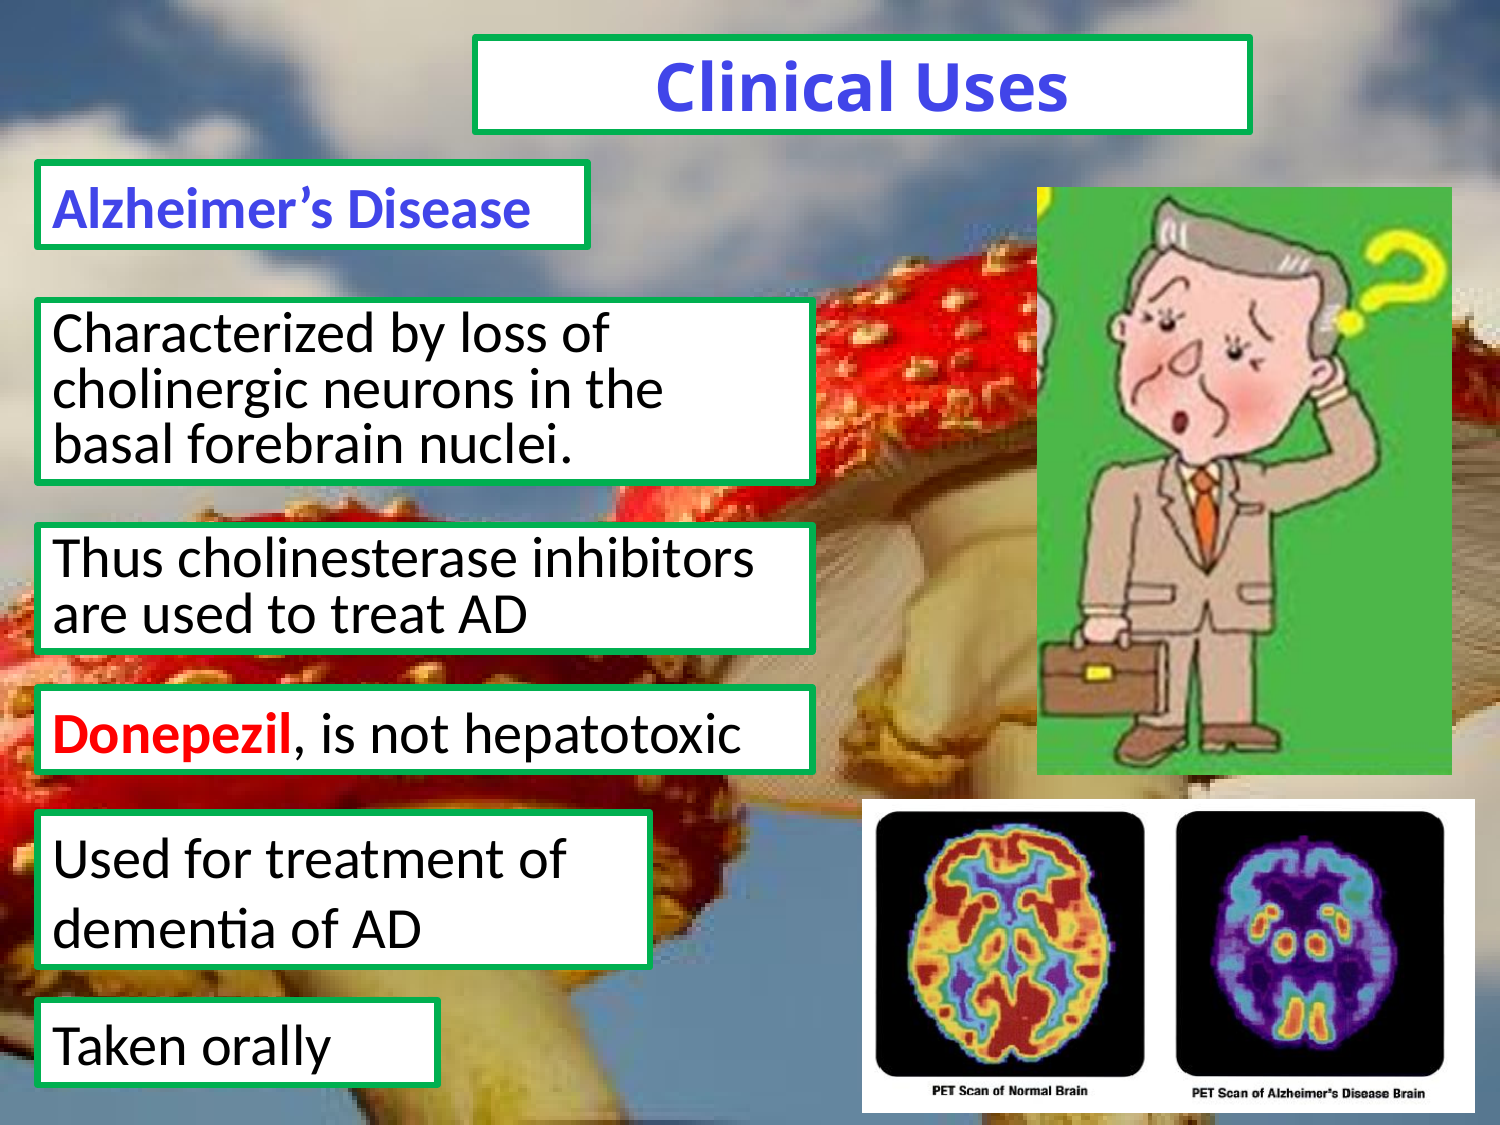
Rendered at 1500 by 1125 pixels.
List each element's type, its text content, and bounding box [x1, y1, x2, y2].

text_box Characterized by loss of cholinergic neurons in the basal forebrain nuclei. [37, 299, 813, 483]
text_box Used for treatment of dementia of AD [37, 812, 650, 968]
text_box Donepezil, is not hepatotoxic [37, 687, 813, 773]
text_box Alzheimer’s Disease [37, 162, 588, 248]
picture [0, 0, 1500, 1125]
text_box Thus cholinesterase inhibitors are used to treat AD [37, 524, 813, 652]
text_box Clinical Uses [474, 37, 1250, 133]
text_box Taken orally [37, 999, 438, 1085]
